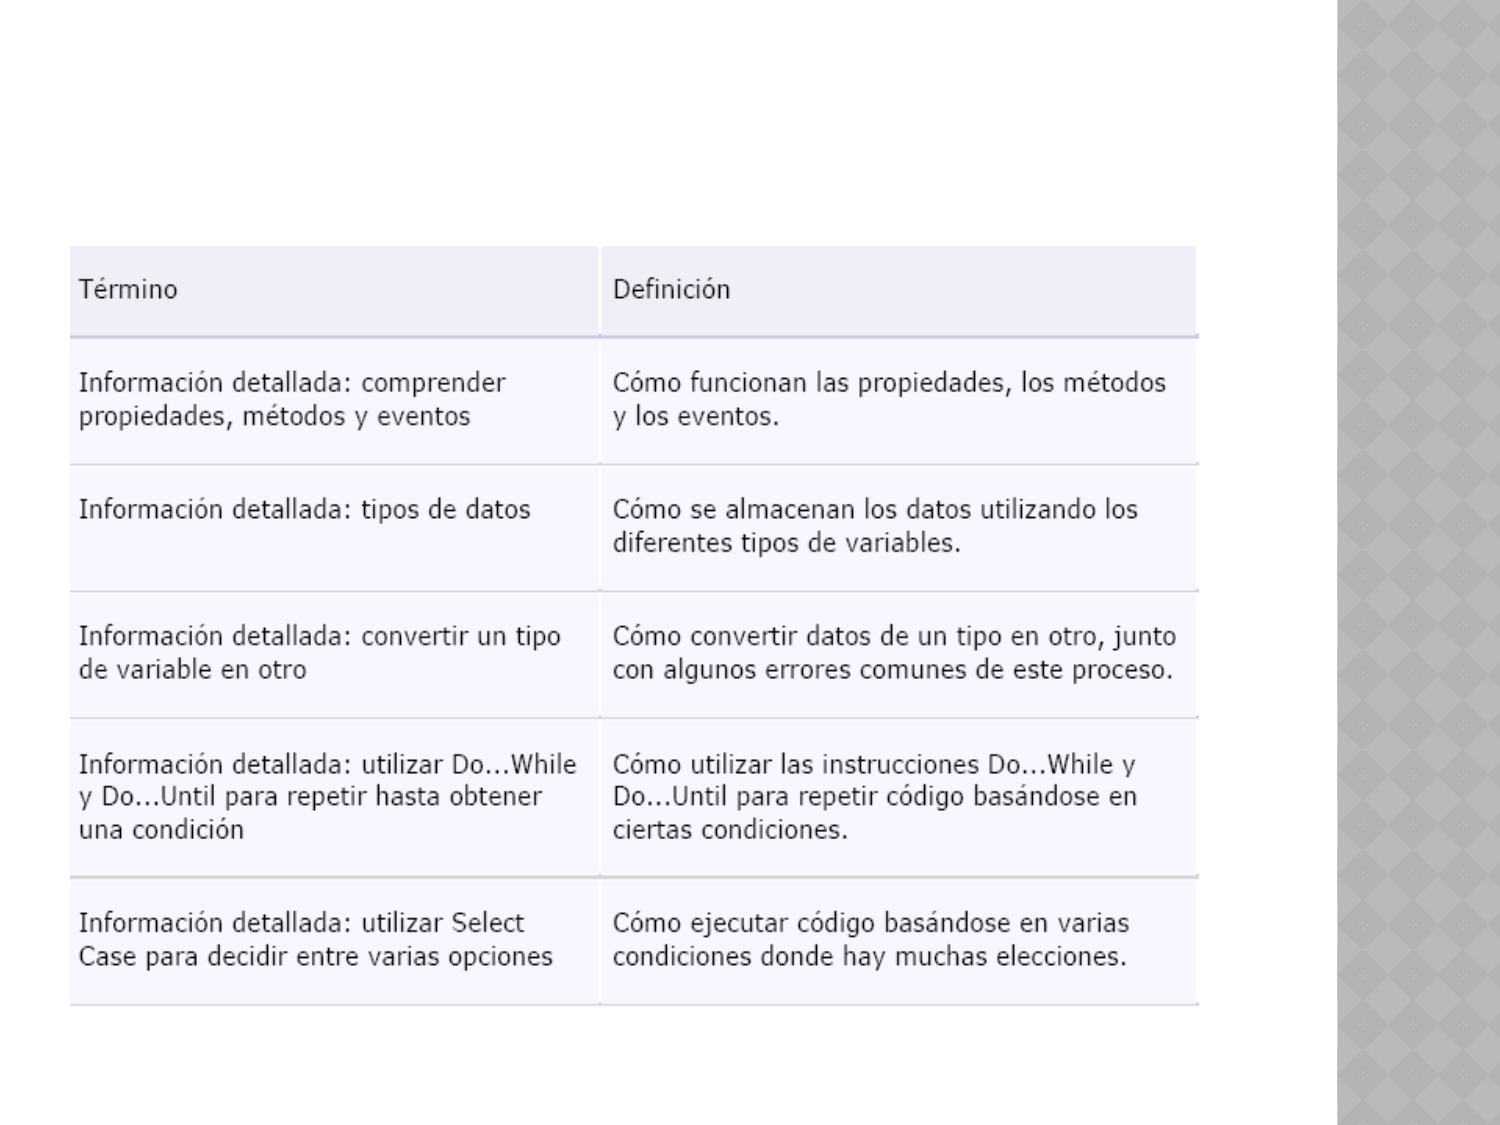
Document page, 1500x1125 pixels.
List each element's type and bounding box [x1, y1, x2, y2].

picture [69, 245, 1204, 1009]
